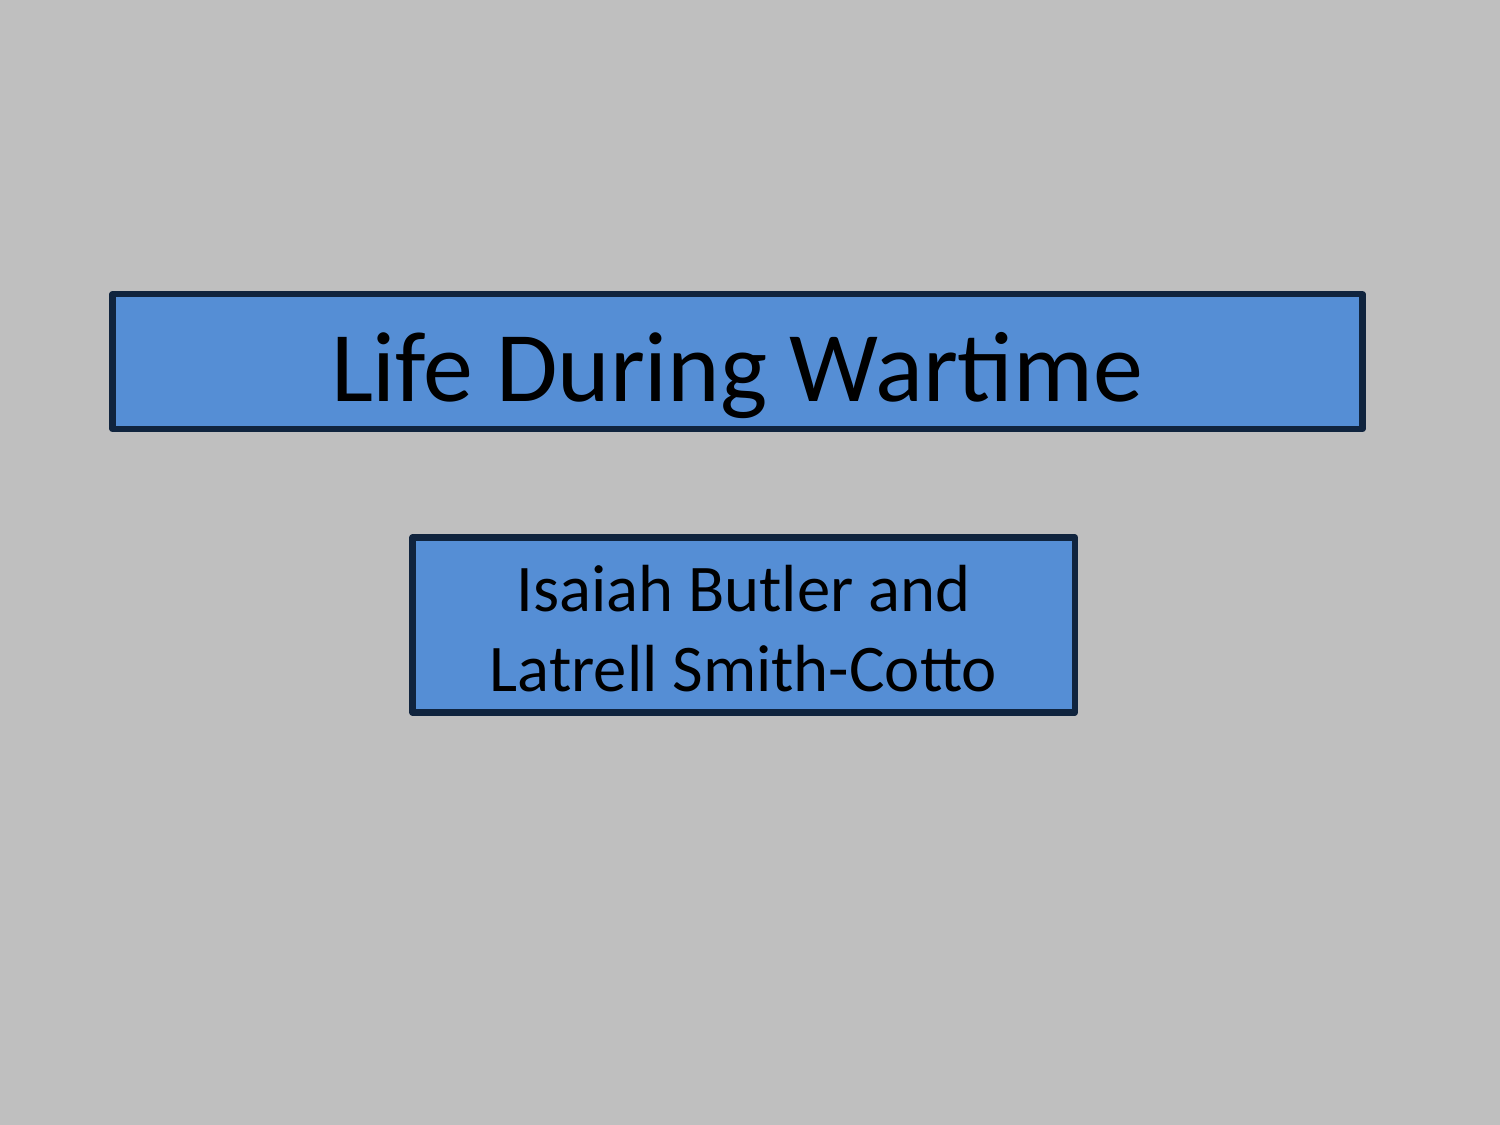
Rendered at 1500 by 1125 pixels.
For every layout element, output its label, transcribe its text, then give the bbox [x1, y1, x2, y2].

title Isaiah Butler and Latrell Smith-Cotto [412, 537, 1075, 713]
text_box Life During Wartime [112, 294, 1363, 429]
